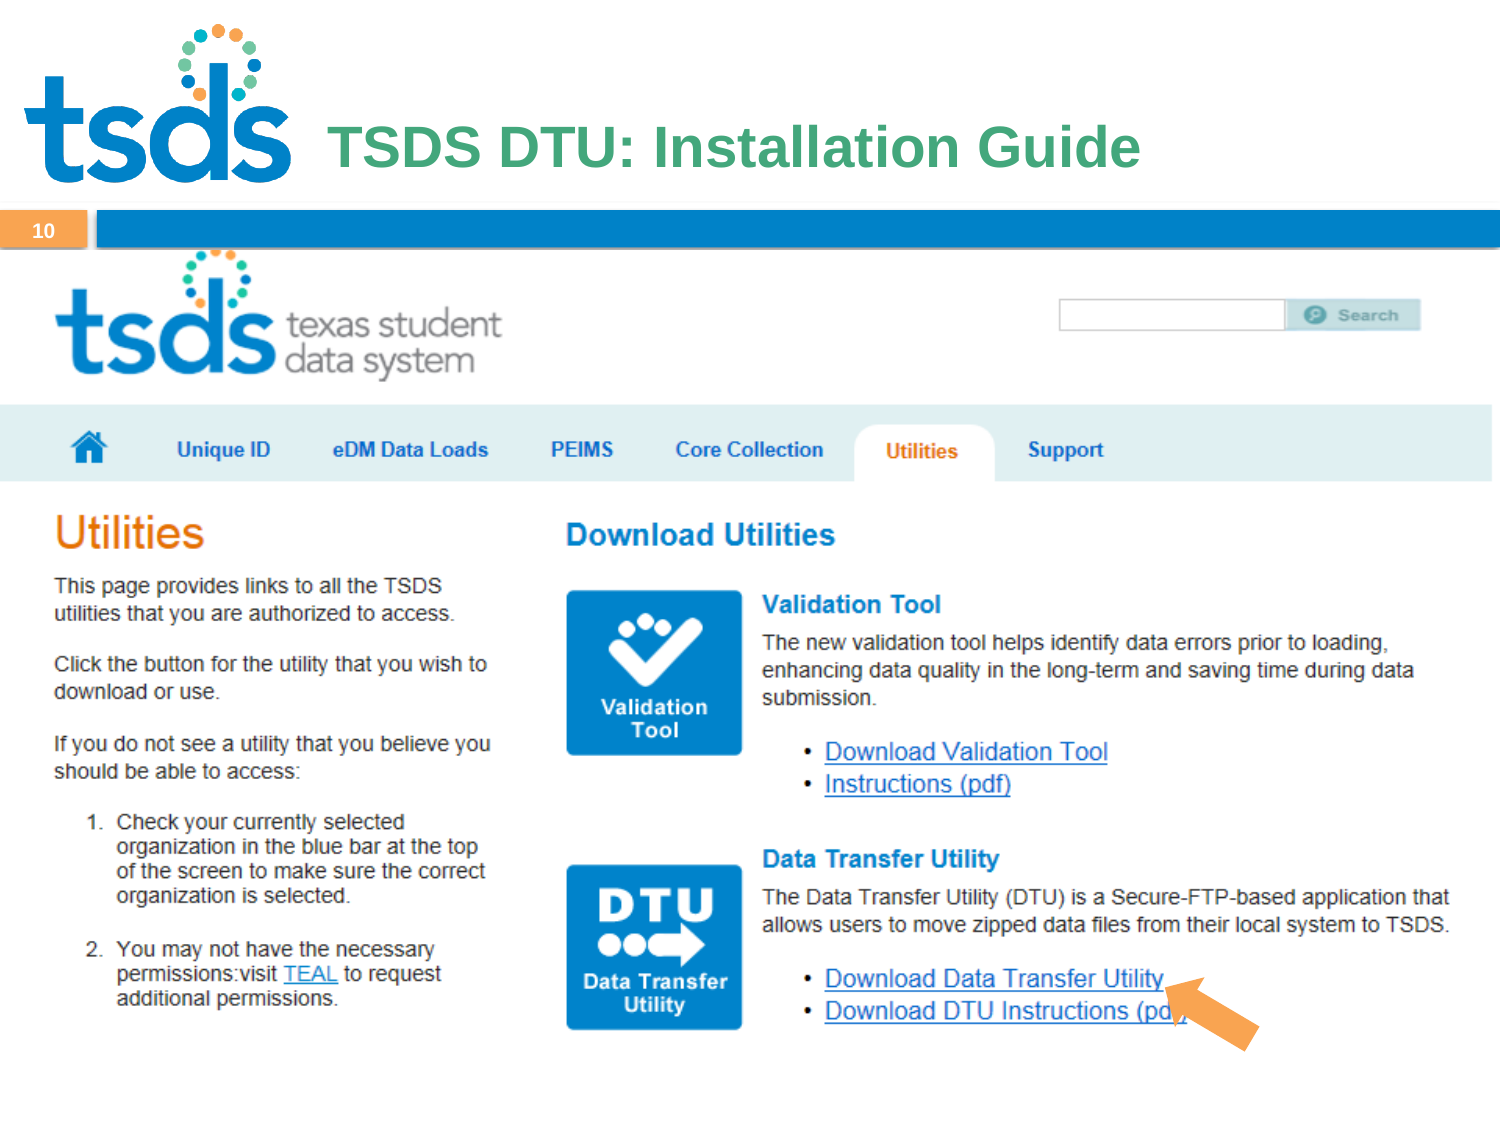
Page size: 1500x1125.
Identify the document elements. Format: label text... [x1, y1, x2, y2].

slide_number 10 [0, 210, 88, 249]
picture [24, 24, 291, 191]
picture [0, 249, 1500, 1125]
title TSDS DTU: Installation Guide [312, 87, 1413, 200]
